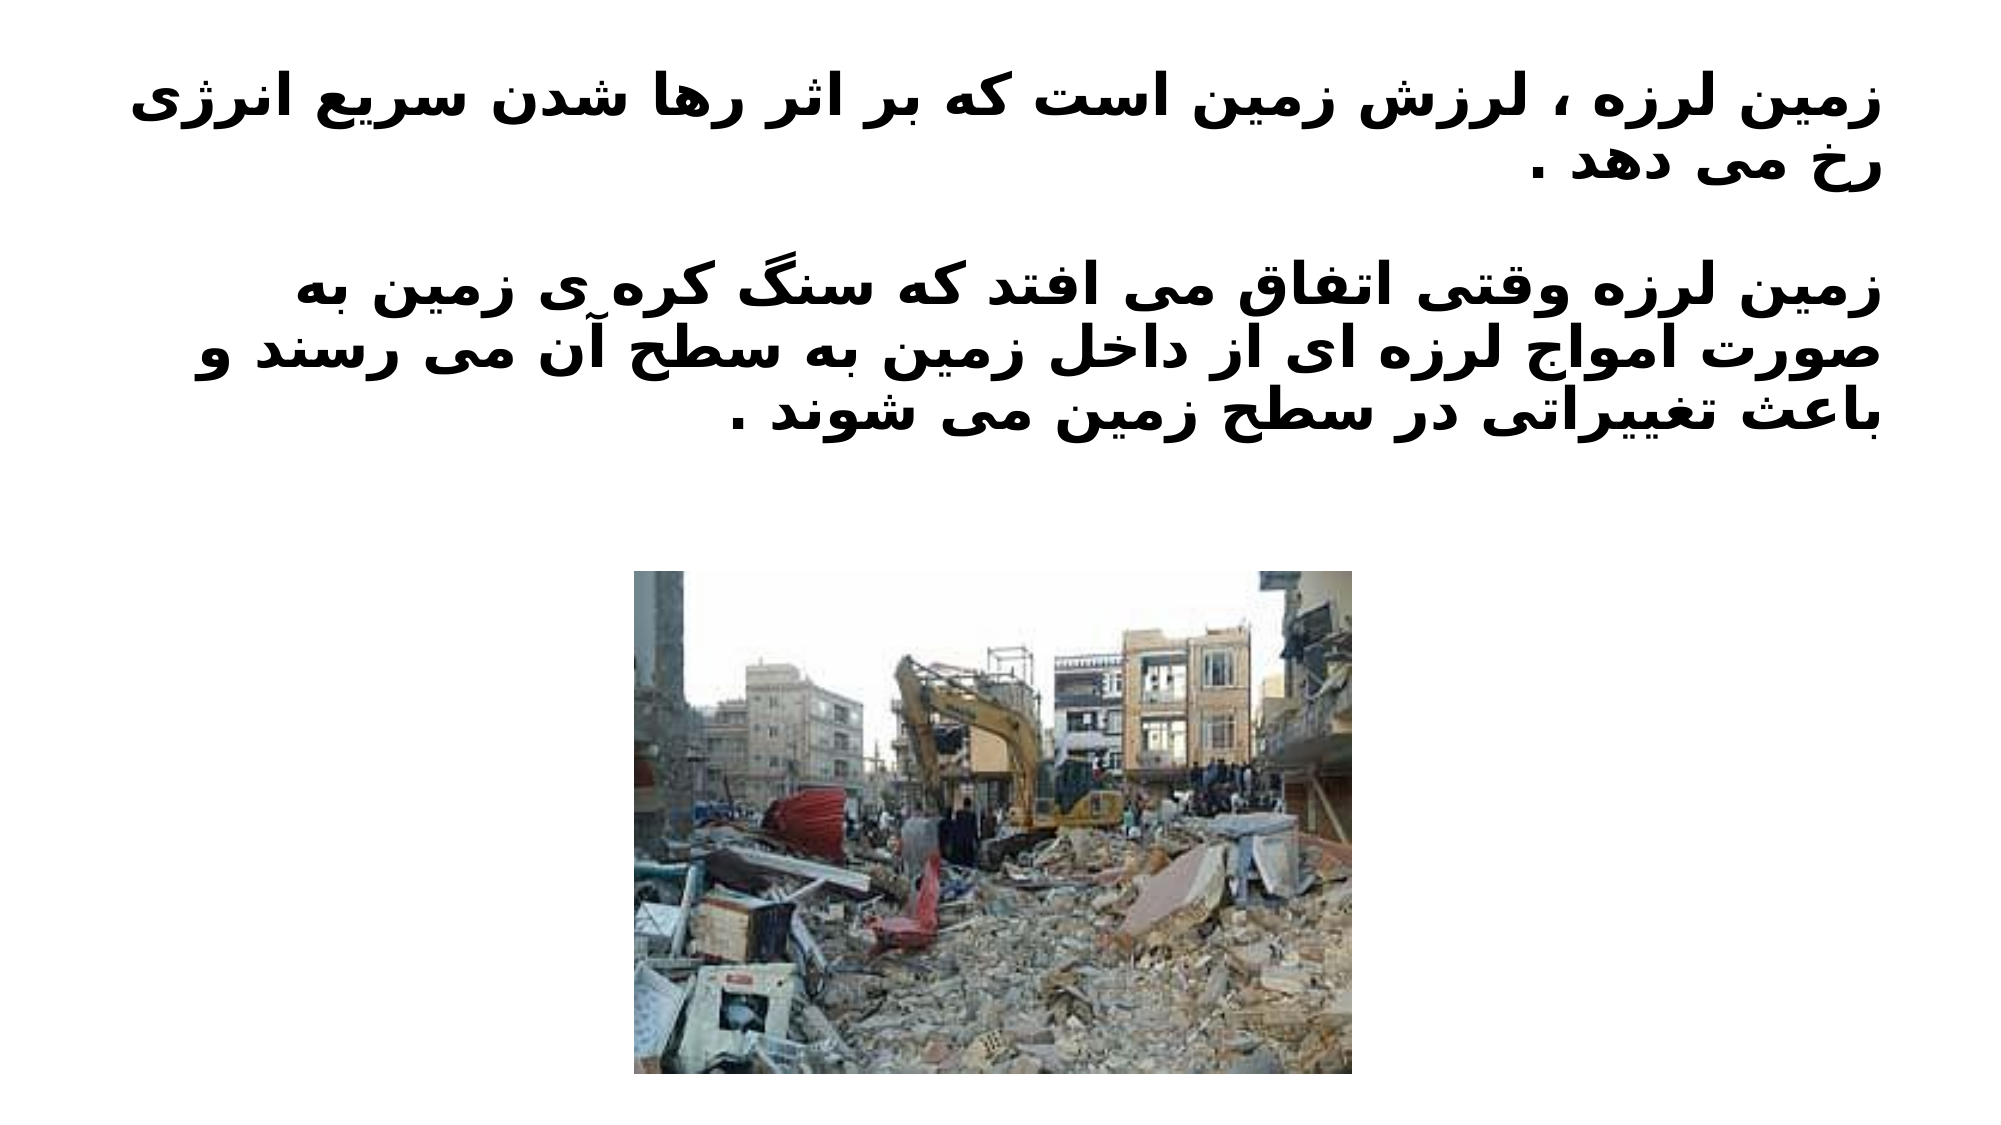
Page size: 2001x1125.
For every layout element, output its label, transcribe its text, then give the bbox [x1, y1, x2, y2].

picture [634, 571, 1352, 1074]
title زمین لرزه ، لرزش زمین است که بر اثر رها شدن سریع انرژی رخ می دهد . زمین لرزه وقتی اتفاق می افتد که سنگ کره ی زمین به صورت امواج لرزه ای از داخل زمین به سطح آن می رسند و باعث تغییراتی در سطح زمین می شوند . [99, 0, 1900, 641]
